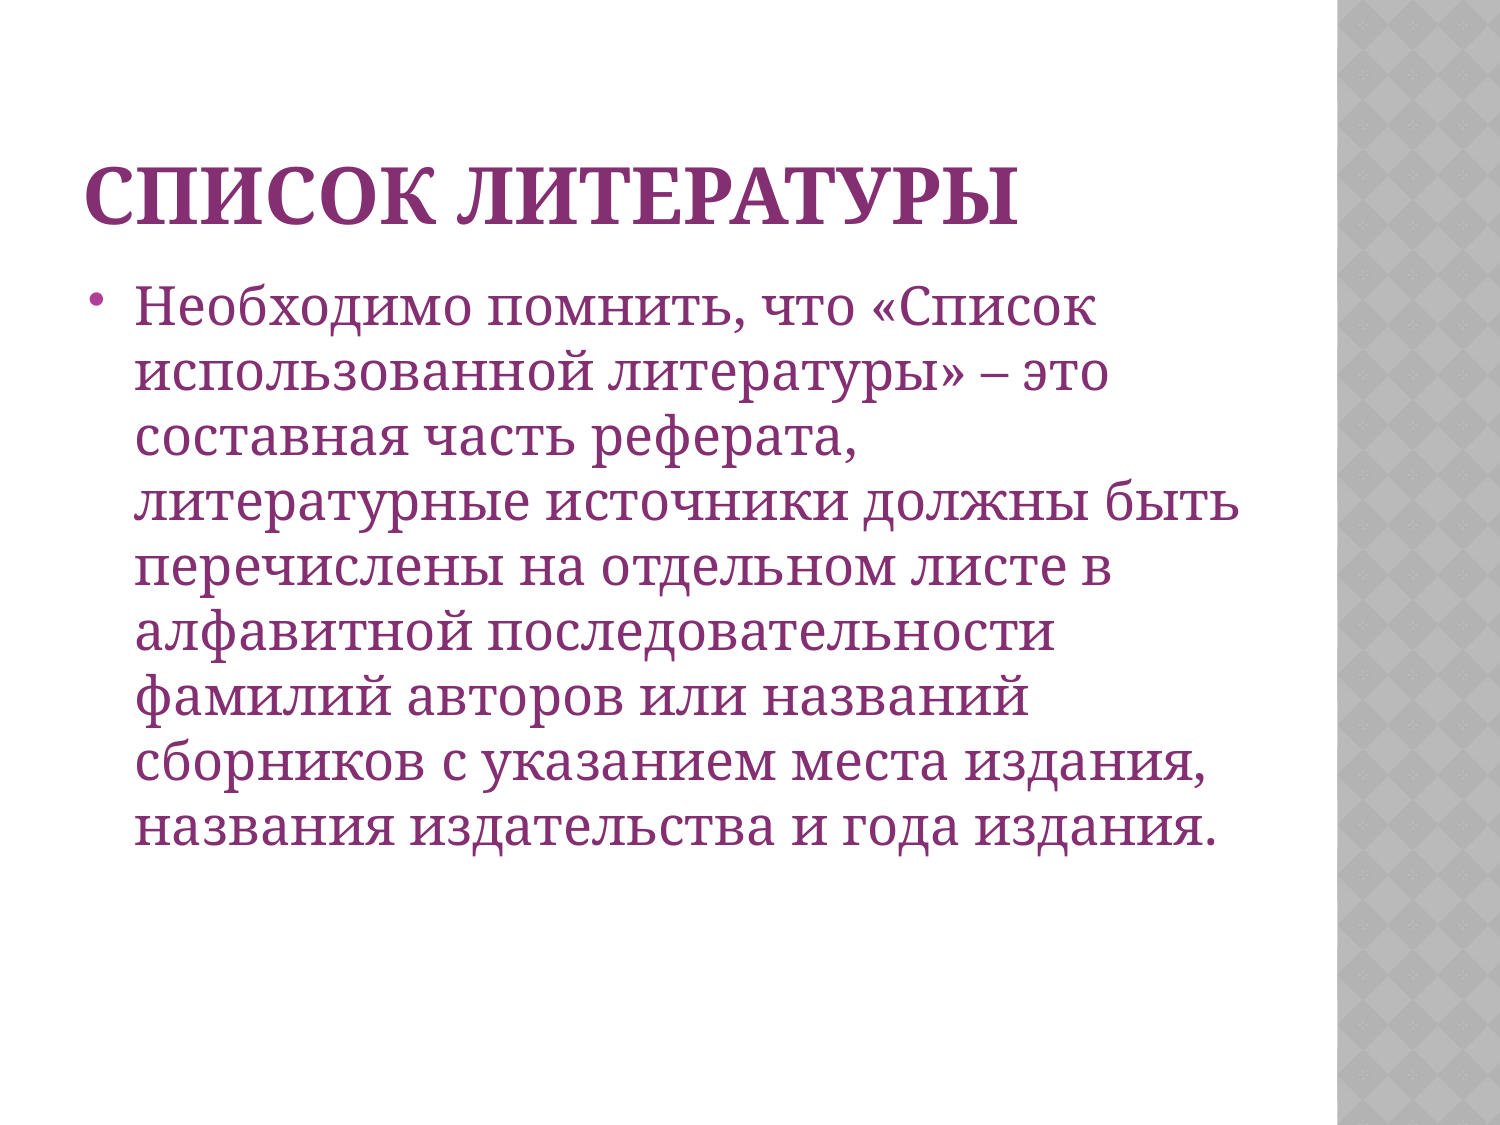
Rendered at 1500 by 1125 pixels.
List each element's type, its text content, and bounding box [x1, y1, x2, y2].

title Список литературы [75, 52, 1263, 240]
list Необходимо помнить, что «Список использованной литературы» – это составная часть реферата, литературные источники должны быть перечислены на отдельном листе в алфавитной последовательности фамилий авторов или названий сборников с указанием места издания, названия издательства и года издания. [75, 264, 1263, 1059]
